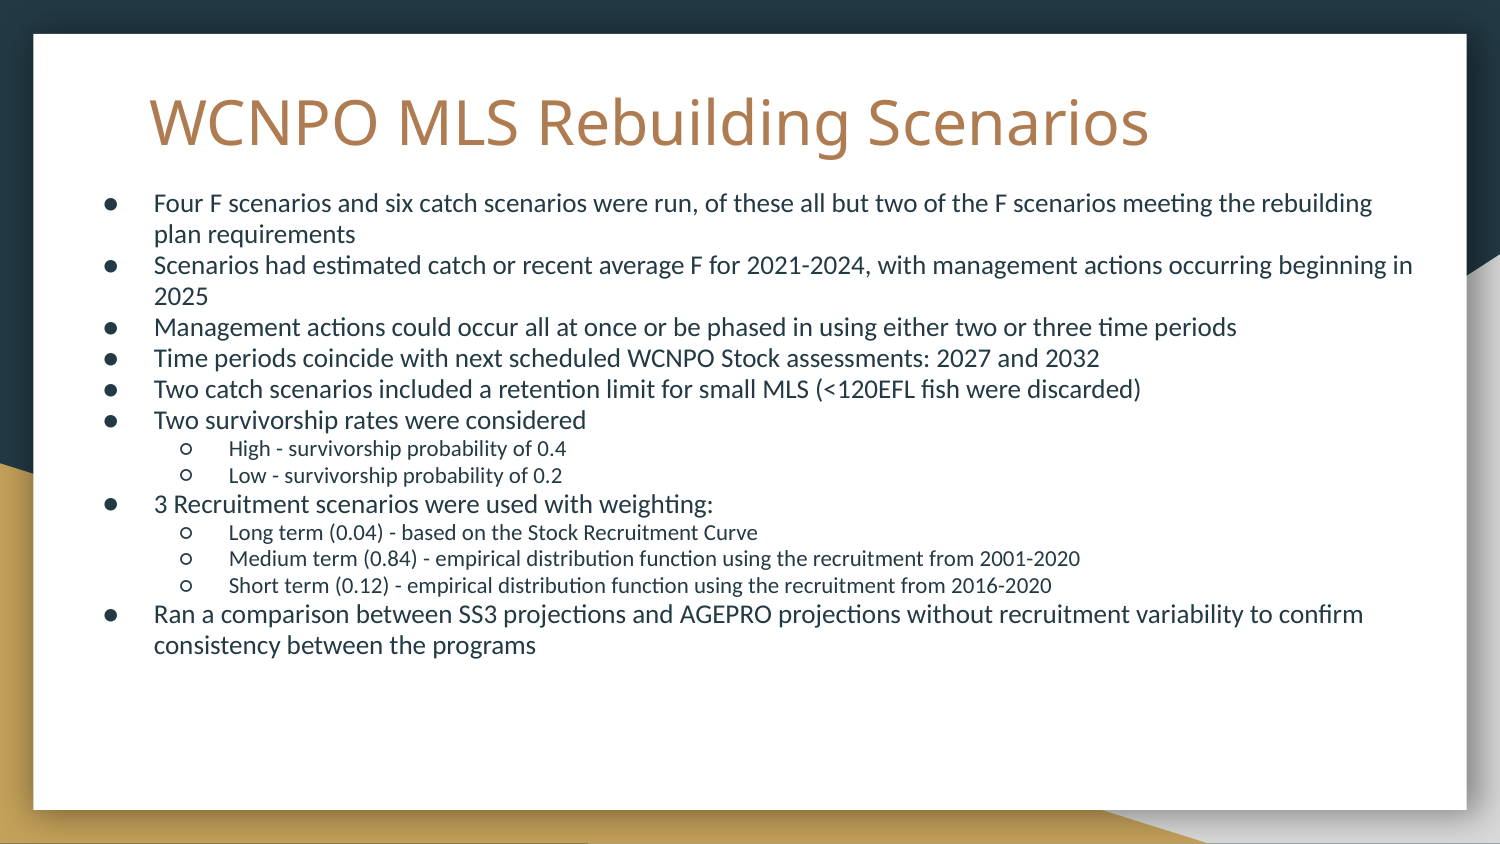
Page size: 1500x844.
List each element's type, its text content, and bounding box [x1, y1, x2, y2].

list Four F scenarios and six catch scenarios were run, of these all but two of the F scenarios meeting the rebuilding plan requirements Scenarios had estimated catch or recent average F for 2021-2024, with management actions occurring beginning in 2025 Management actions could occur all at once or be phased in using either two or three time periods Time periods coincide with next scheduled WCNPO Stock assessments: 2027 and 2032 Two catch scenarios included a retention limit for small MLS (<120EFL fish were discarded) Two survivorship rates were considered High - survivorship probability of 0.4 Low - survivorship probability of 0.2 3 Recruitment scenarios were used with weighting: Long term (0.04) - based on the Stock Recruitment Curve Medium term (0.84) - empirical distribution function using the recruitment from 2001-2020 Short term (0.12) - empirical distribution function using the recruitment from 2016-2020 Ran a comparison between SS3 projections and AGEPRO projections without recruitment variability to confirm consistency between the programs [63, 172, 1437, 804]
title WCNPO MLS Rebuilding Scenarios [134, 63, 1366, 172]
